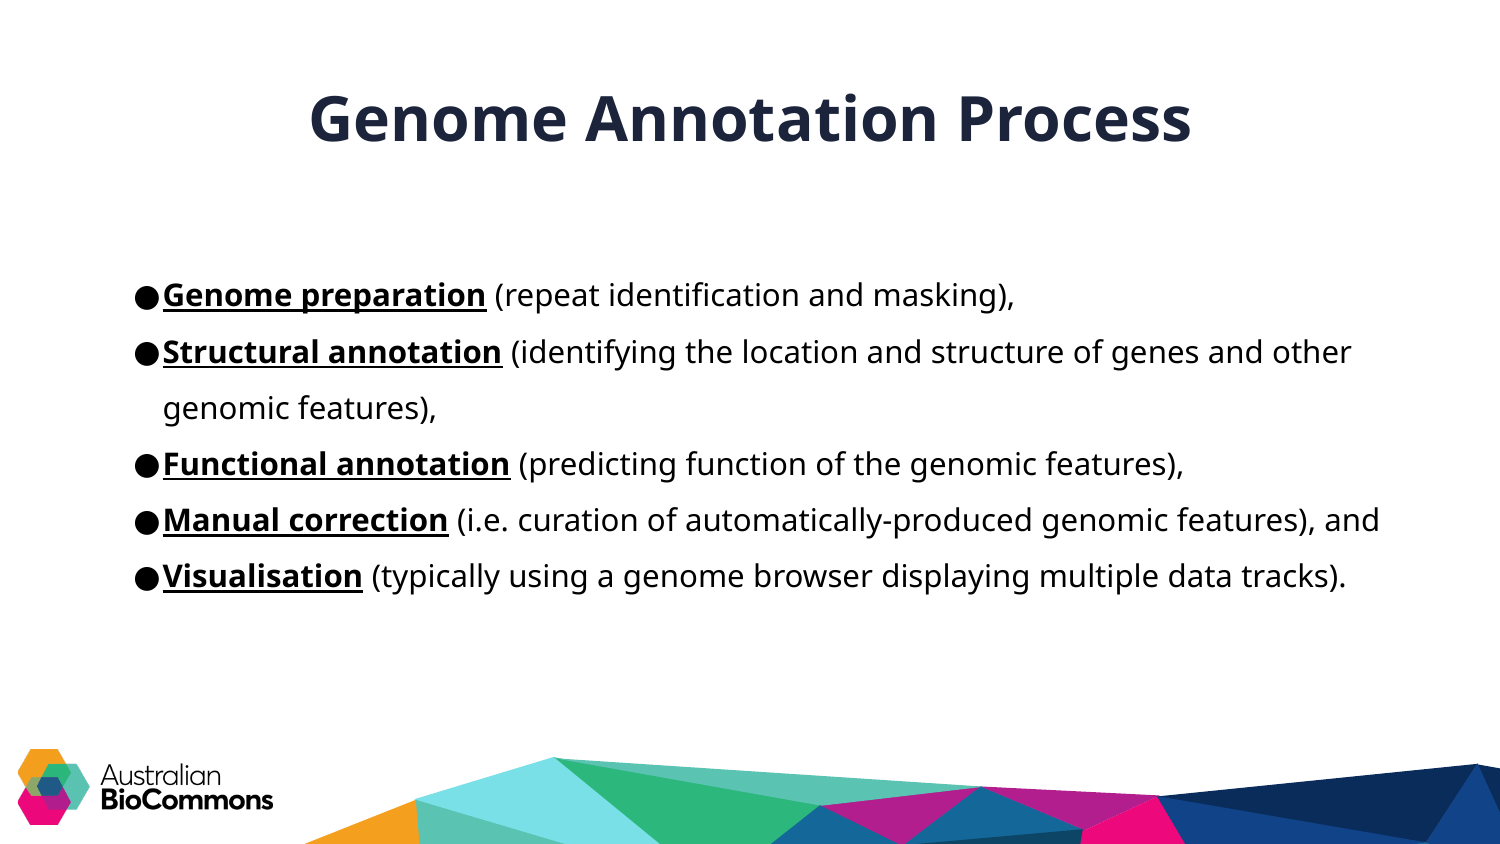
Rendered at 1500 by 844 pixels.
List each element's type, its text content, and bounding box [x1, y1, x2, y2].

text_box Genome preparation (repeat identification and masking), Structural annotation (identifying the location and structure of genes and other genomic features), Functional annotation (predicting function of the genomic features), Manual correction (i.e. curation of automatically-produced genomic features), and Visualisation (typically using a genome browser displaying multiple data tracks). [127, 254, 1449, 631]
text_box Genome Annotation Process [245, 76, 1257, 158]
picture [17, 749, 273, 825]
